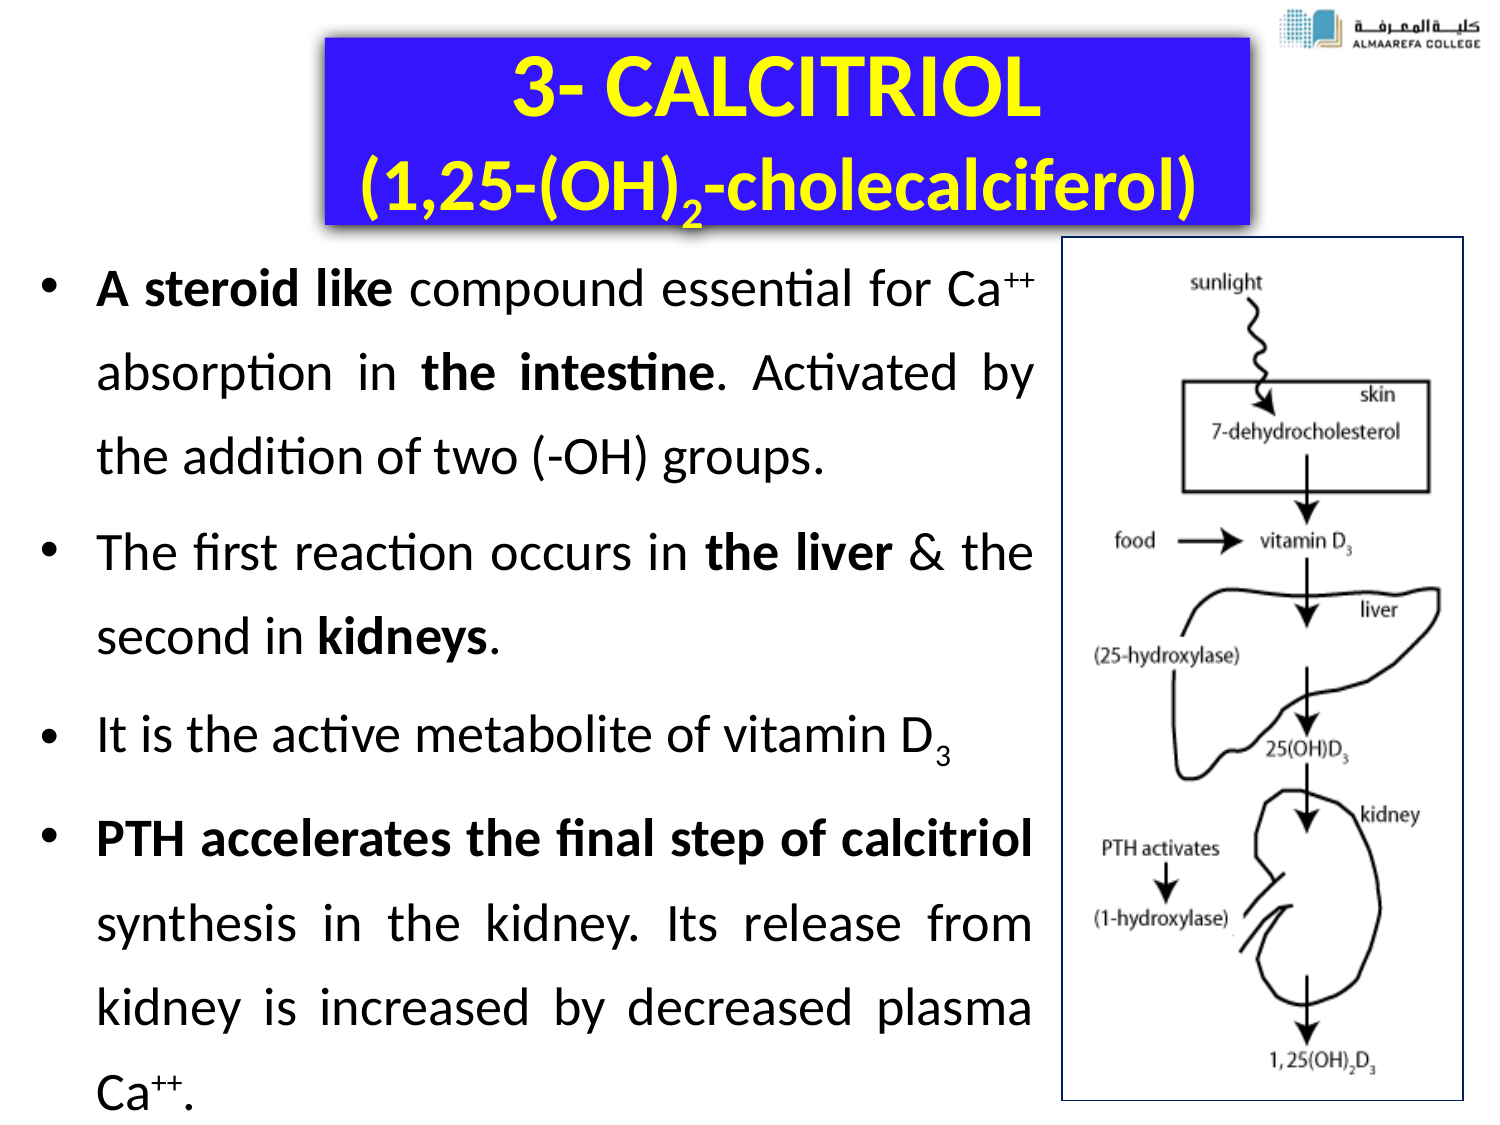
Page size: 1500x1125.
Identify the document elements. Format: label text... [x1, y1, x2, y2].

title 3- CALCITRIOL (1,25-(OH)2-cholecalciferol) [324, 37, 1250, 225]
list A steroid like compound essential for Ca++ absorption in the intestine. Activated by the addition of two (-OH) groups. The first reaction occurs in the liver & the second in kidneys. It is the active metabolite of vitamin D3 PTH accelerates the final step of calcitriol synthesis in the kidney. Its release from kidney is increased by decreased plasma Ca++. [24, 224, 1050, 1125]
picture [1275, 0, 1485, 65]
picture [1062, 237, 1463, 1101]
